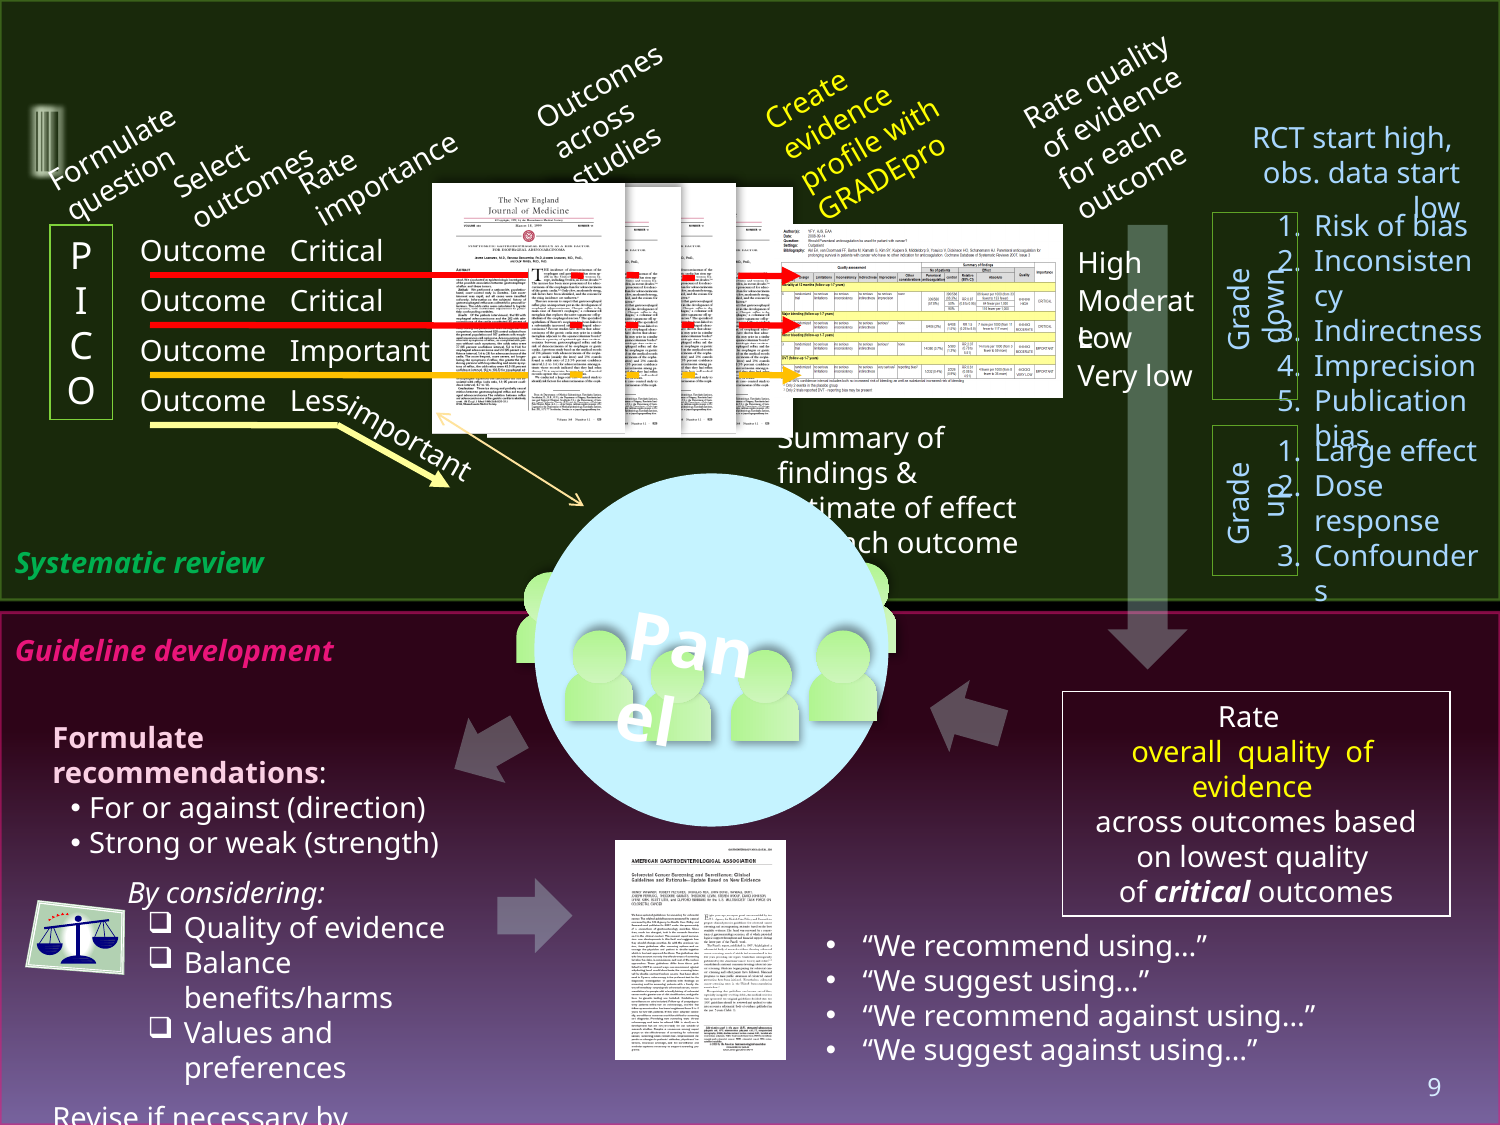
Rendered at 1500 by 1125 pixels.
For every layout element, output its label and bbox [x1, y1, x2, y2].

text_box [0, 0, 1500, 1125]
